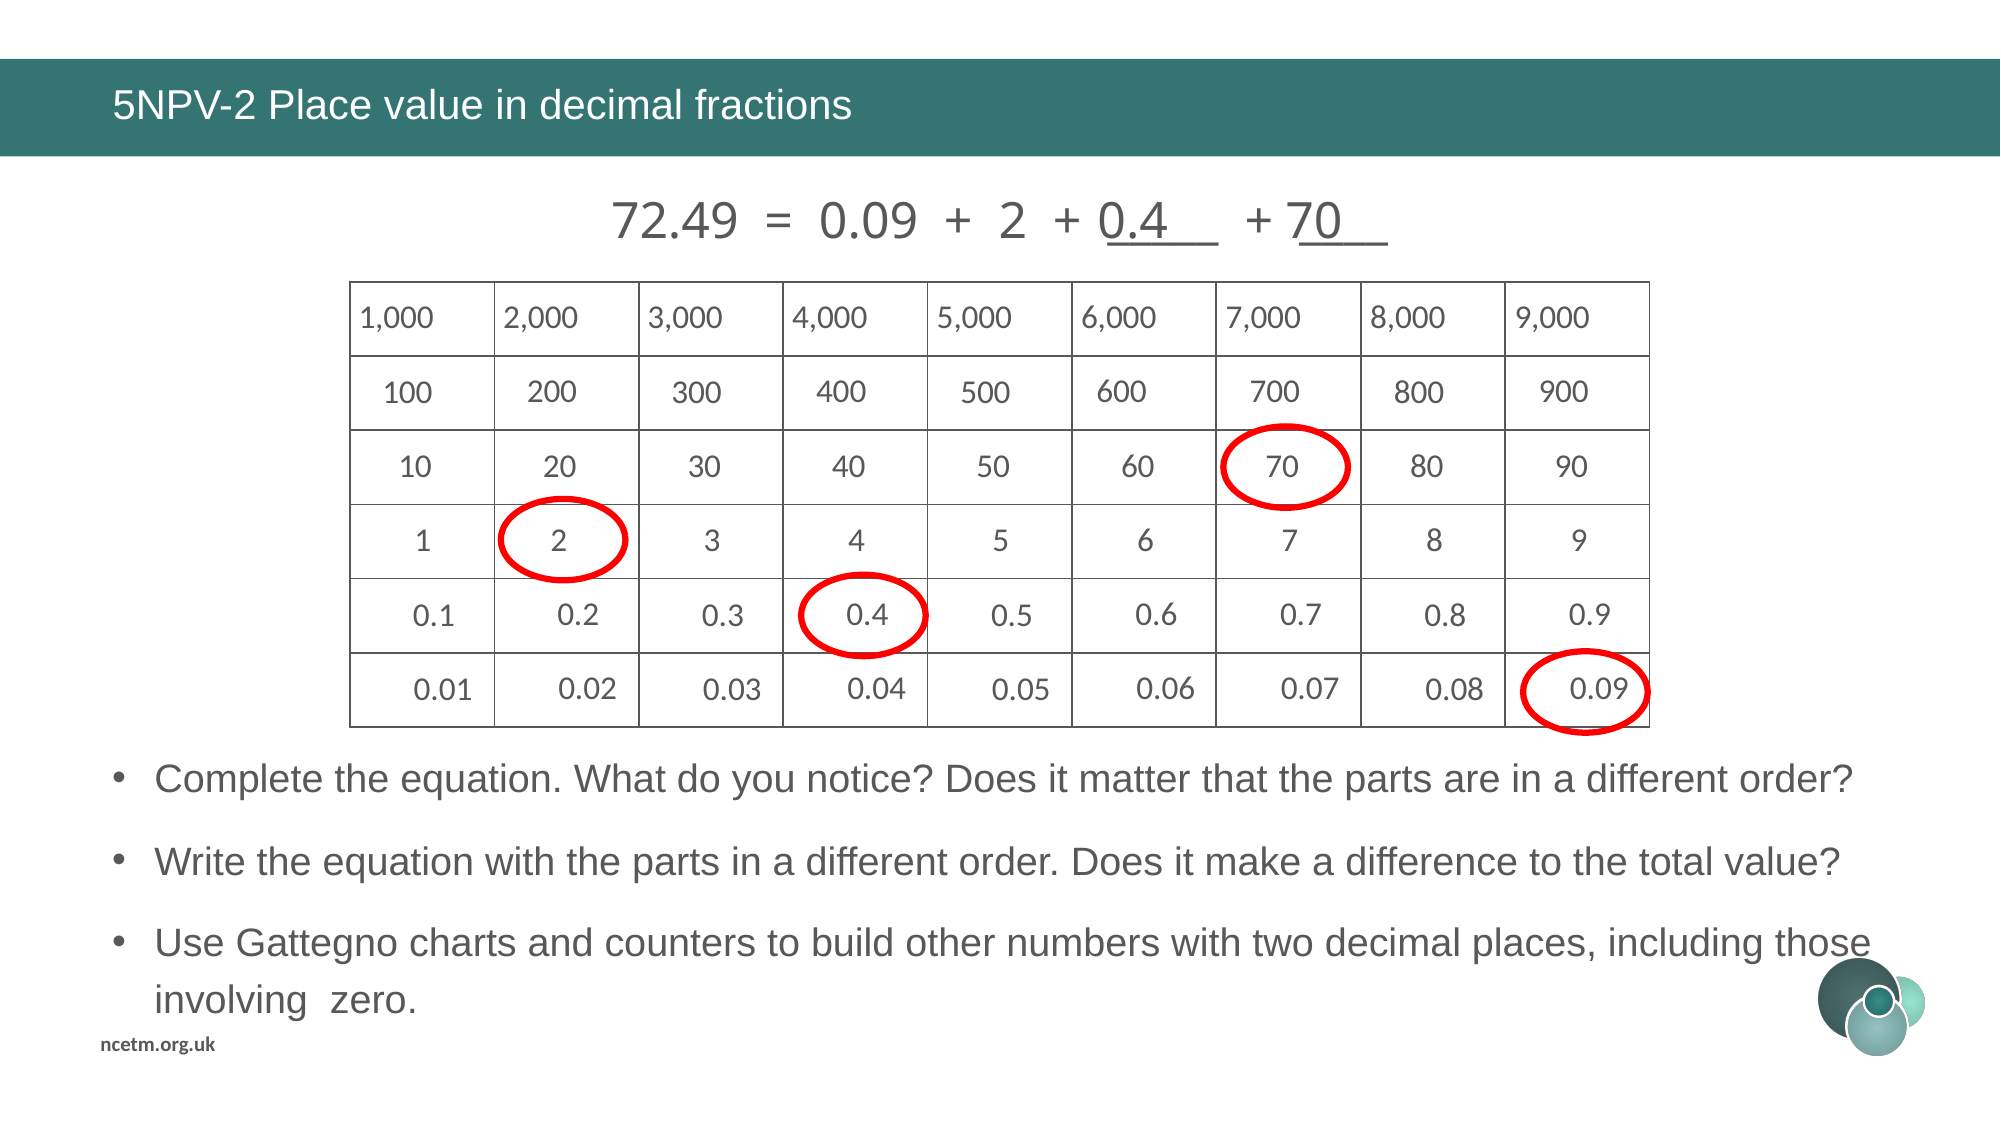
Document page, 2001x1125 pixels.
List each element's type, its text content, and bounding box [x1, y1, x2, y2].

text_box [1535, 716, 1636, 733]
text_box 72.49 = 0.09 + 2 + _____ + ____ [1191, 181, 1223, 257]
table_header [784, 283, 927, 287]
table_header [1362, 283, 1504, 287]
table_header [351, 283, 494, 287]
text_box Complete the equation. What do you notice? Does it matter that the parts are in a different order? Write the equation with the parts in a different order. Does it make a difference to the total value? Use Gattegno charts and counters to build other numbers with two decimal places, including those involving zero. [97, 736, 1891, 983]
table_header [928, 283, 1071, 287]
table_cell [928, 716, 1071, 726]
table_cell [1073, 716, 1215, 726]
text_box 0.4 [1075, 181, 1191, 257]
table_header [495, 283, 638, 287]
table_header [1073, 283, 1215, 287]
table_cell [1217, 716, 1360, 726]
picture [1818, 958, 1925, 1056]
table_cell [640, 716, 782, 726]
table_header [640, 283, 782, 287]
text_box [339, 287, 1654, 716]
text_box 72.49 = 0.09 + 2 + _____ + ____ [595, 181, 1075, 257]
table_cell [1622, 716, 1649, 726]
title 5NPV-2 Place value in decimal fractions [97, 76, 1945, 147]
table_cell [351, 716, 494, 726]
table_cell [495, 716, 638, 726]
table_header [1506, 283, 1649, 287]
table_header [1217, 283, 1360, 287]
table_cell [1362, 716, 1504, 726]
table_cell [784, 716, 927, 726]
text_box 70 [1223, 181, 1405, 257]
table_cell [1506, 716, 1549, 726]
